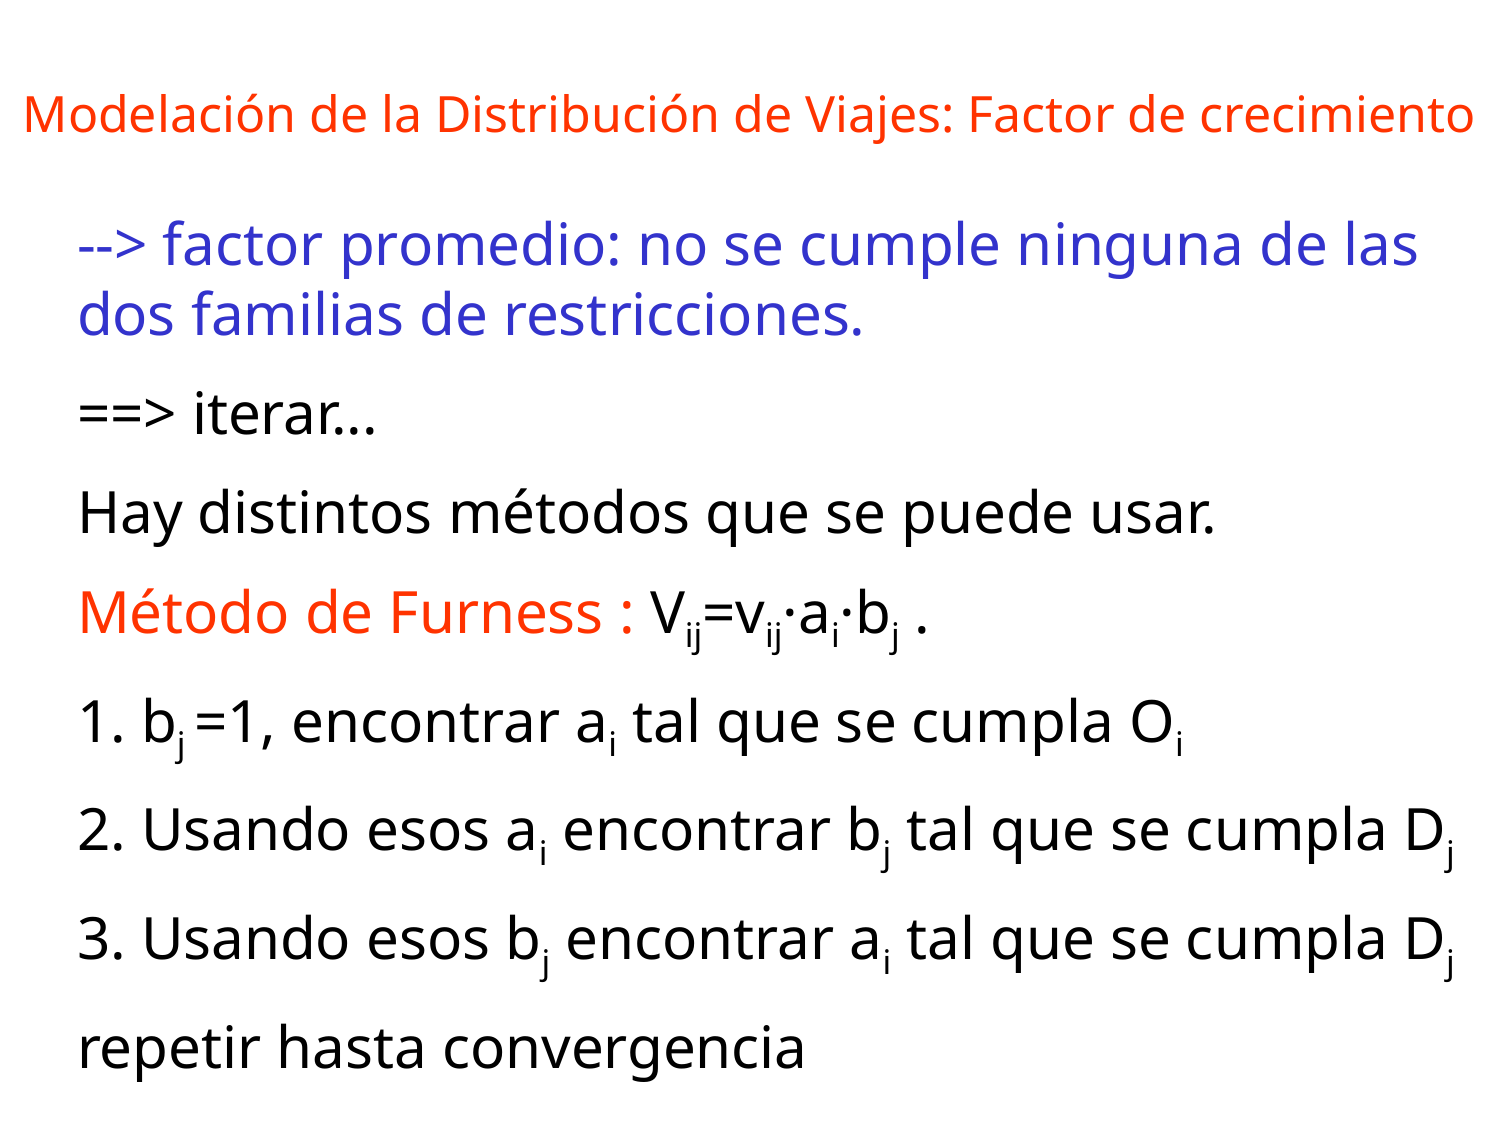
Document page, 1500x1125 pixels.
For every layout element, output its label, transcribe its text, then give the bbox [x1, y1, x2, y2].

text_box Modelación de la Distribución de Viajes: Factor de crecimiento [0, 74, 1500, 150]
text_box --> factor promedio: no se cumple ninguna de las dos familias de restricciones. ==> iterar... Hay distintos métodos que se puede usar. Método de Furness : Vij=vij·ai·bj . 1. bj =1, encontrar ai tal que se cumpla Oi 2. Usando esos ai encontrar bj tal que se cumpla Dj 3. Usando esos bj encontrar ai tal que se cumpla Dj repetir hasta convergencia [62, 200, 1500, 1088]
